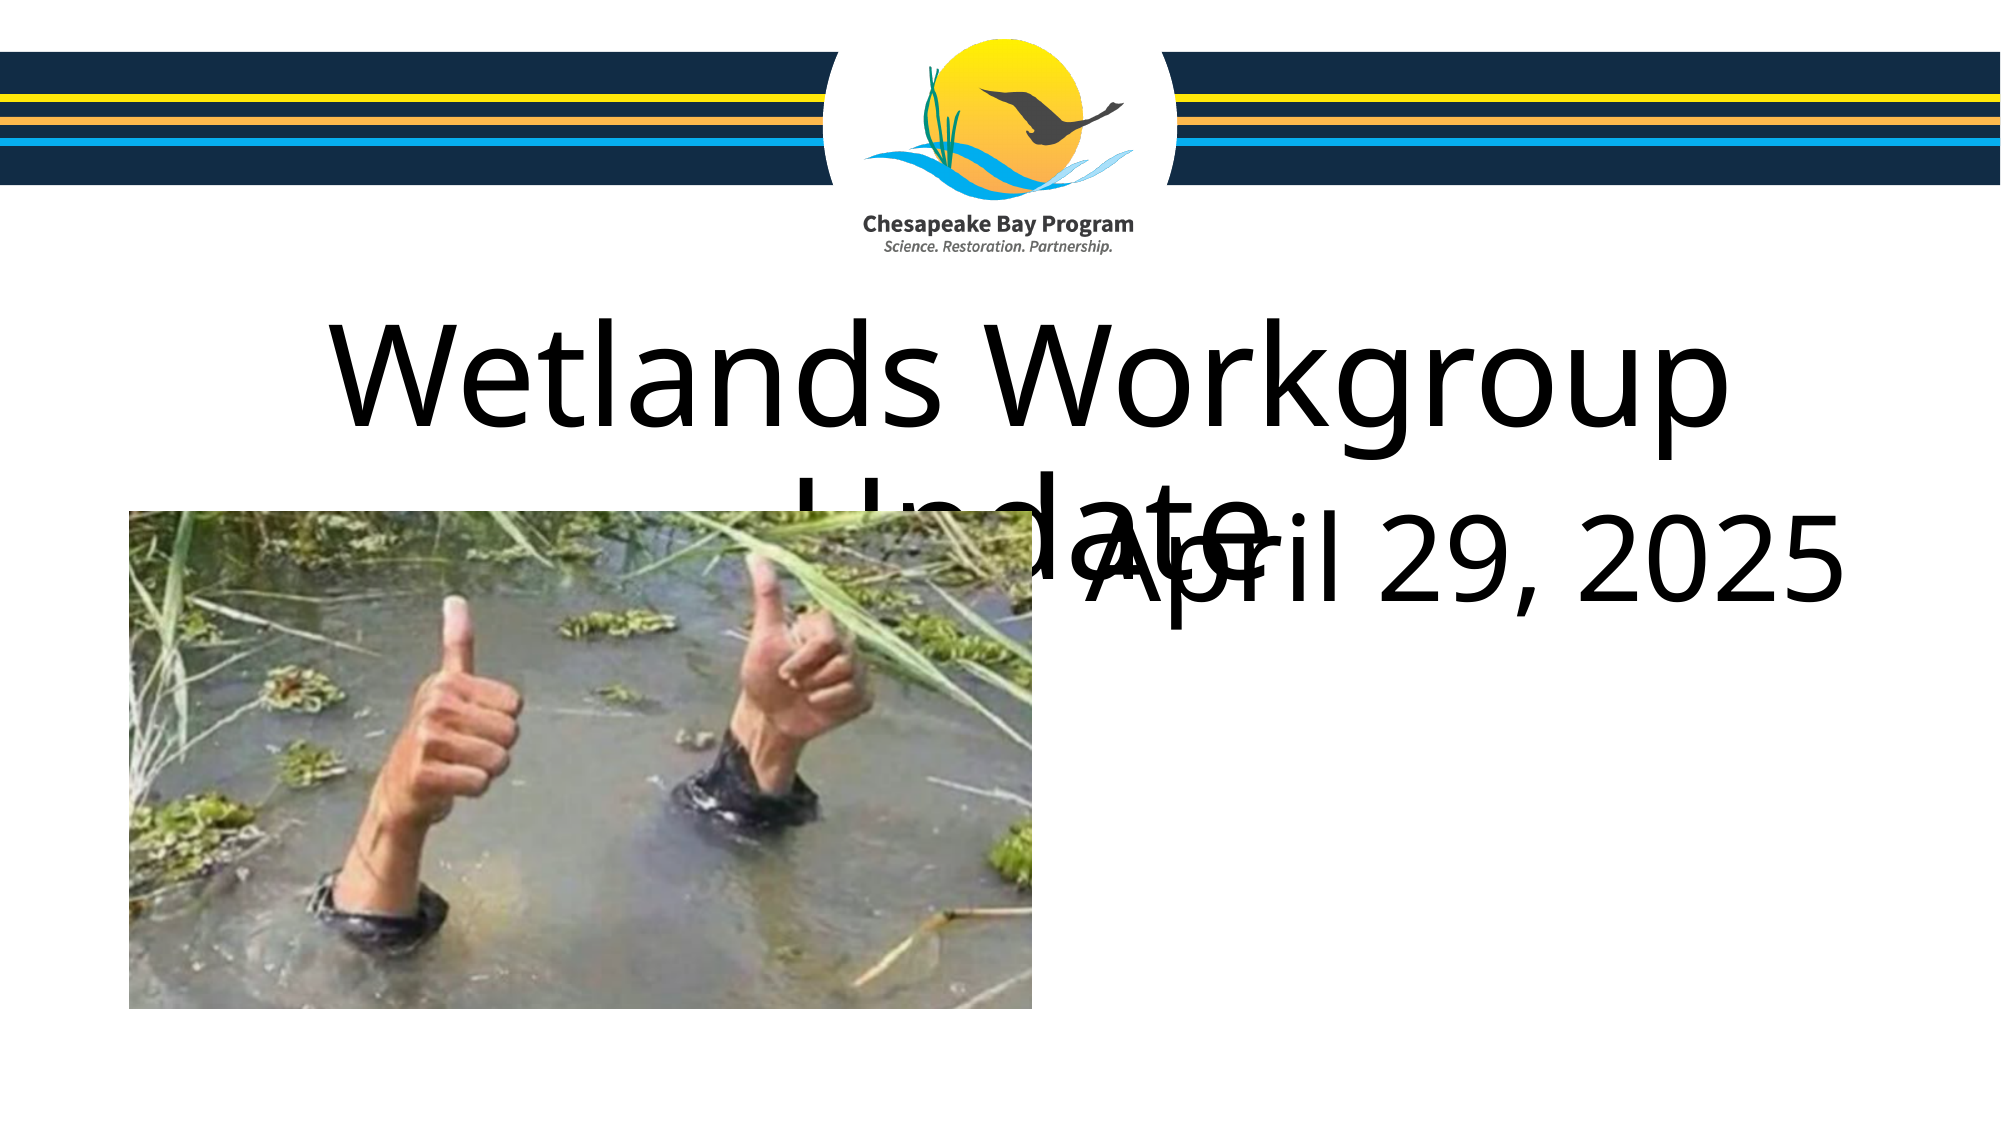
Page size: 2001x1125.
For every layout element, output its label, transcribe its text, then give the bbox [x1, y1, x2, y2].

picture [862, 37, 1134, 262]
picture [129, 511, 1032, 1009]
title Wetlands Workgroup Update [157, 304, 1907, 611]
subtitle April 29, 2025 [1063, 498, 1871, 1125]
